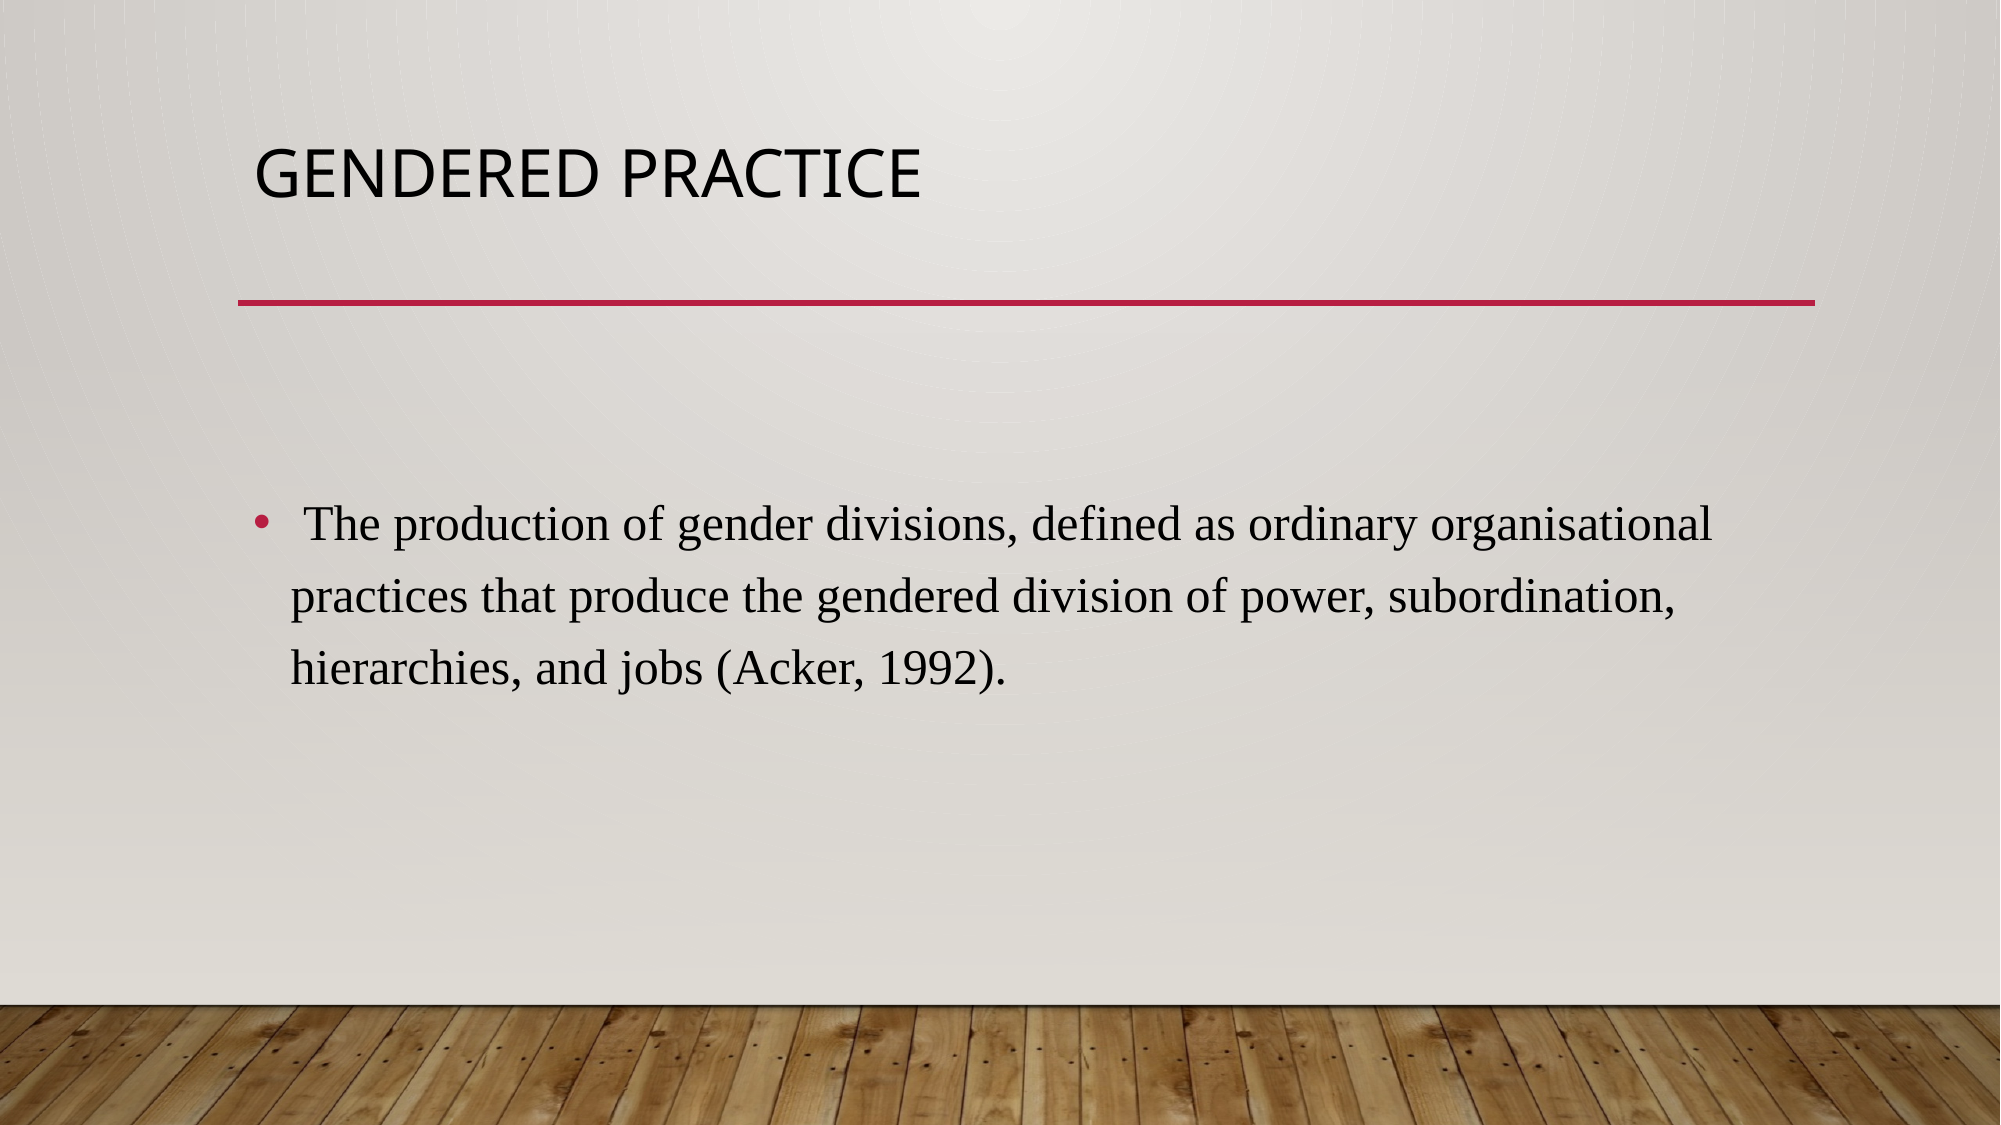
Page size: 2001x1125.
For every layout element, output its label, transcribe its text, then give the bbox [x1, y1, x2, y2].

list The production of gender divisions, defined as ordinary organisational practices that produce the gendered division of power, subordination, hierarchies, and jobs (Acker, 1992). [238, 330, 1814, 897]
picture [0, 1005, 2000, 1125]
title Gendered practice [238, 131, 1814, 305]
